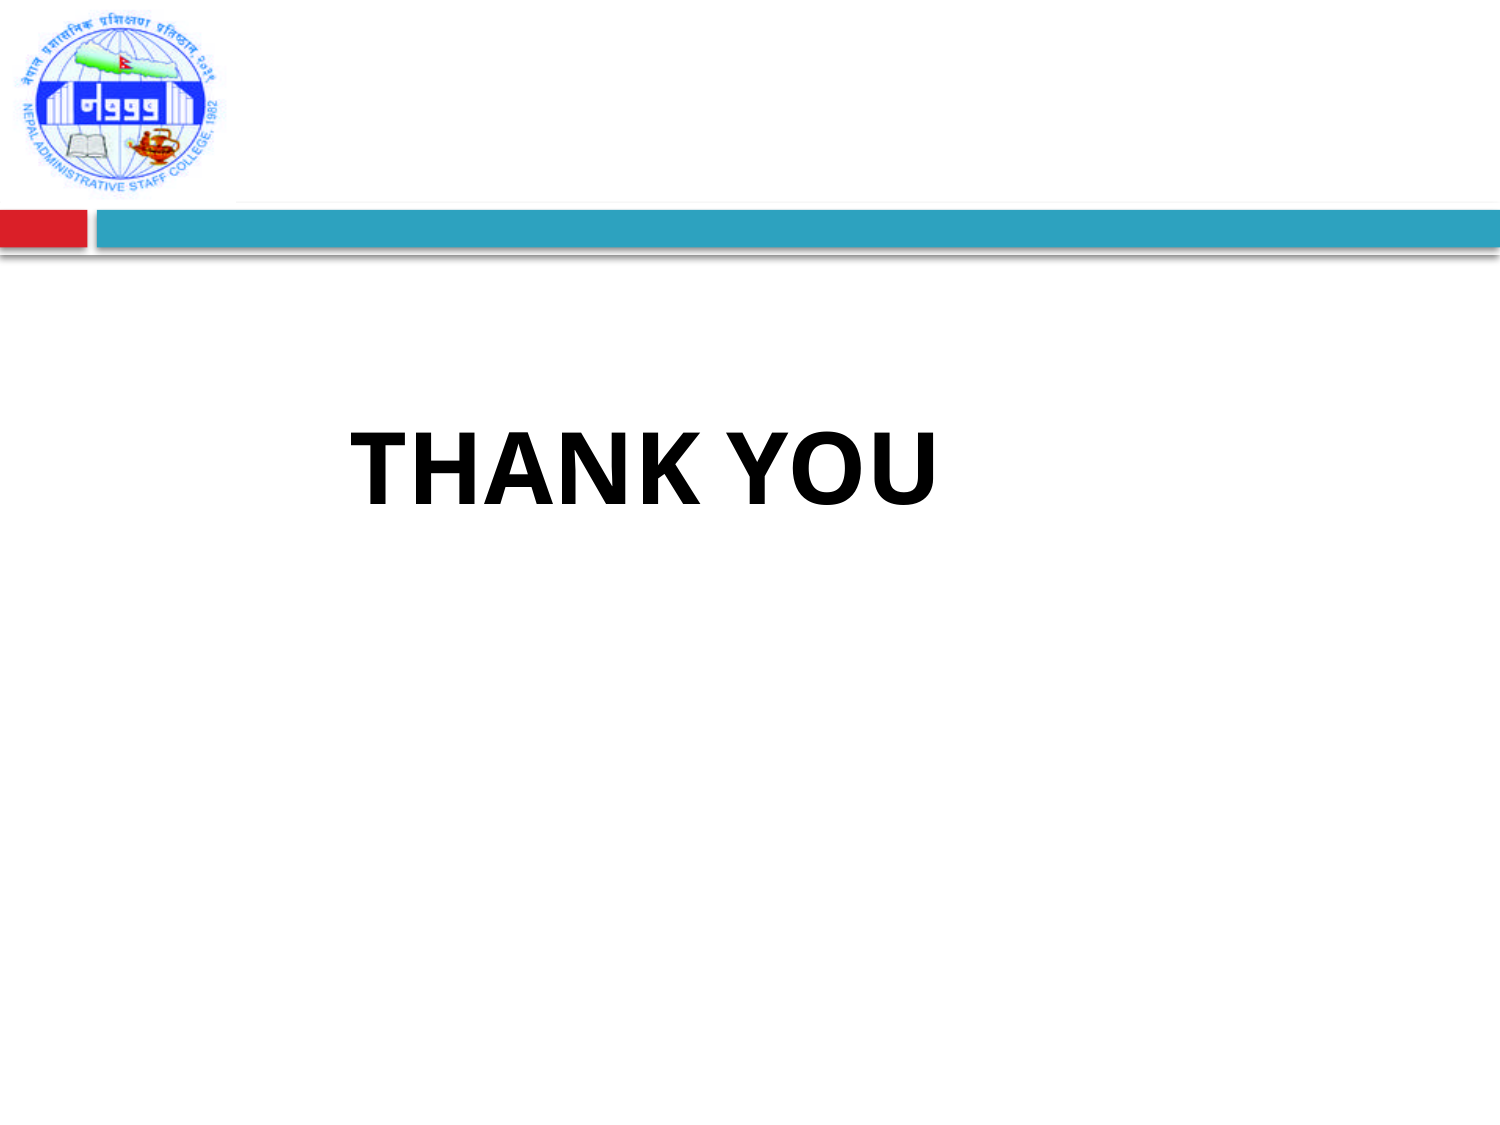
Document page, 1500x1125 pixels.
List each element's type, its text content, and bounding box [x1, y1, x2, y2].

picture [1, 0, 236, 208]
list THANK YOU [100, 262, 1438, 1000]
